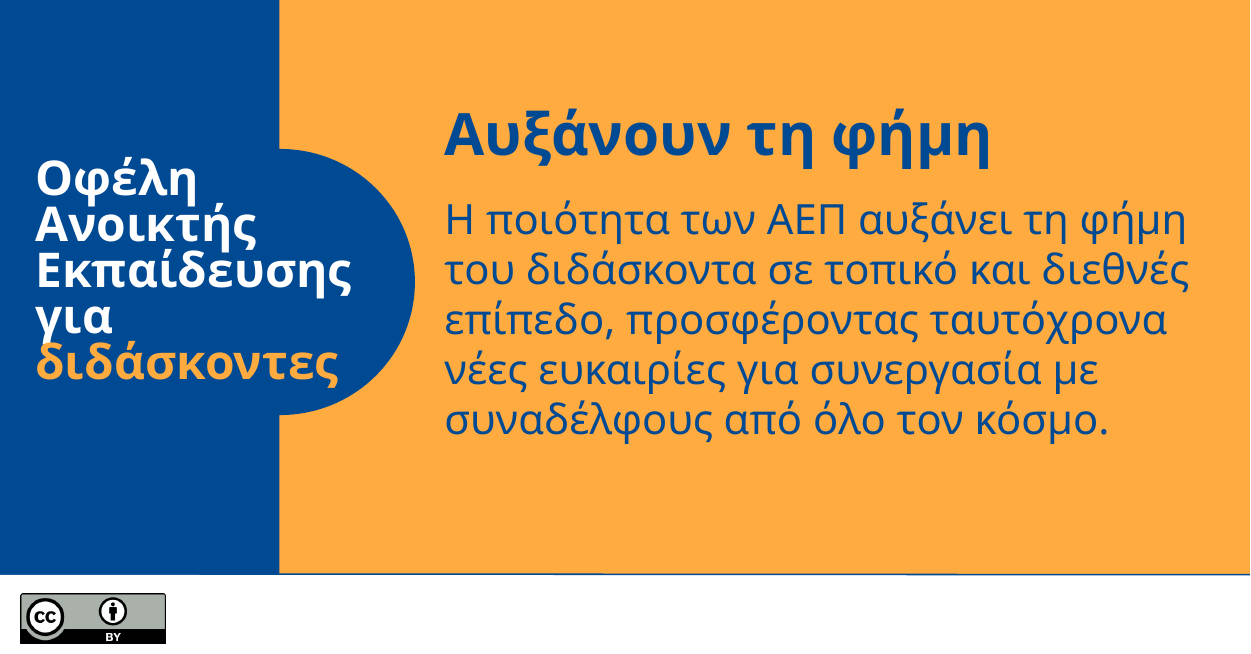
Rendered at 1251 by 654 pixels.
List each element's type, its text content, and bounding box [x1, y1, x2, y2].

picture [20, 592, 166, 645]
text_box [226, 404, 334, 416]
text_box [0, 0, 280, 573]
text_box [0, 582, 1250, 654]
text_box [377, 189, 415, 375]
text_box Αυξάνουν τη φήμη Η ποιότητα των ΑΕΠ αυξάνει τη φήμη του διδάσκοντα σε τοπικό και διεθνές επίπεδο, προσφέροντας ταυτόχρονα νέες ευκαιρίες για συνεργασία με συναδέλφους από όλο τον κόσμο. [429, 82, 1230, 458]
text_box Οφέλη Ανοικτής Εκπαίδευσης για διδάσκοντες [20, 144, 377, 404]
